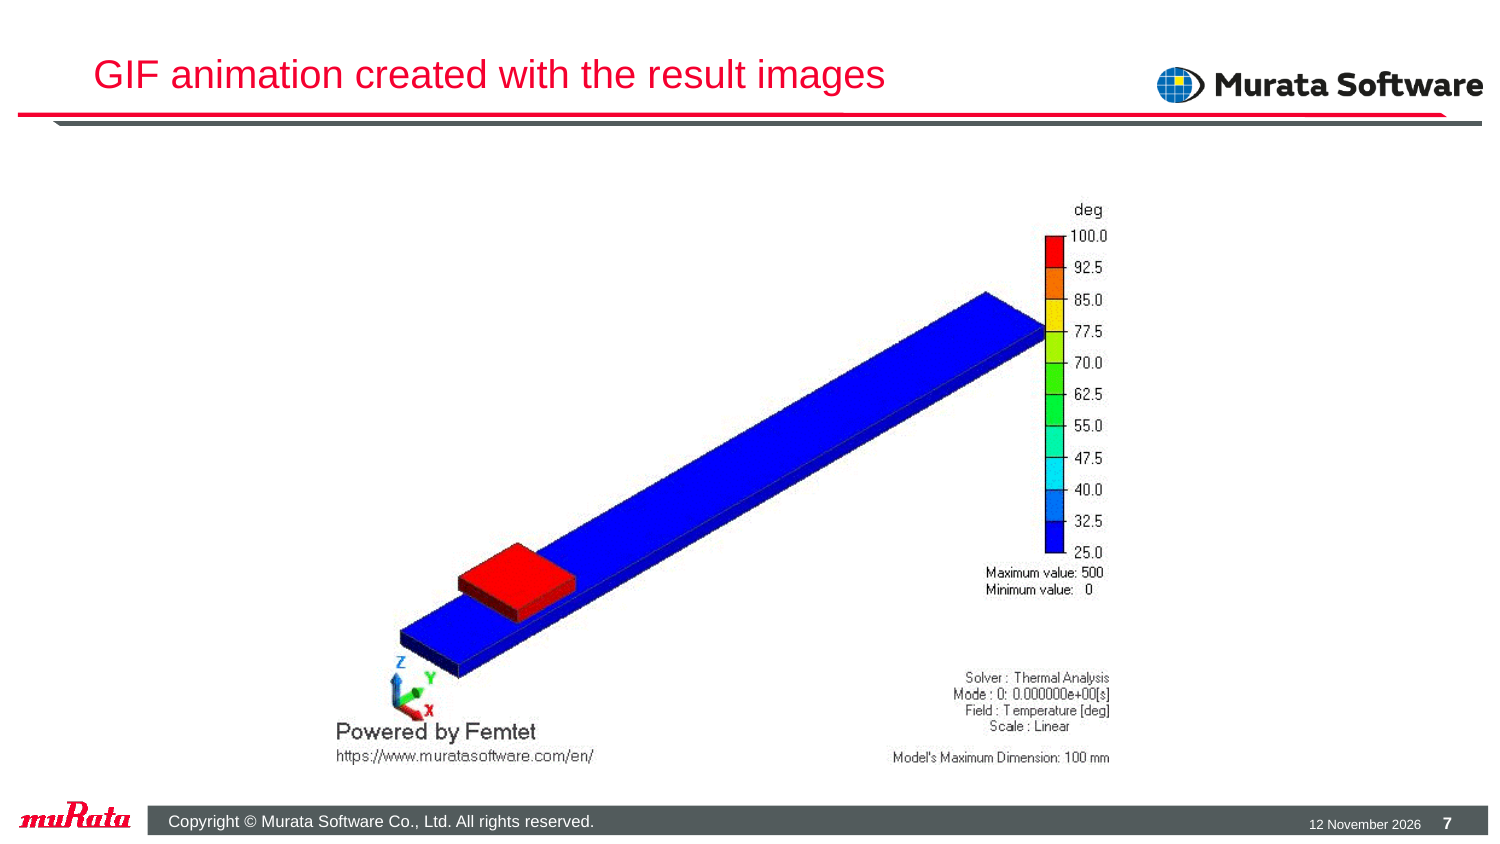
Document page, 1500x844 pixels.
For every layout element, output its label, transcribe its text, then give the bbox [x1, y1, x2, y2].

title GIF animation created with the result images [93, 33, 1140, 121]
picture [5, 787, 144, 842]
picture [1157, 67, 1483, 103]
picture [336, 185, 1109, 765]
